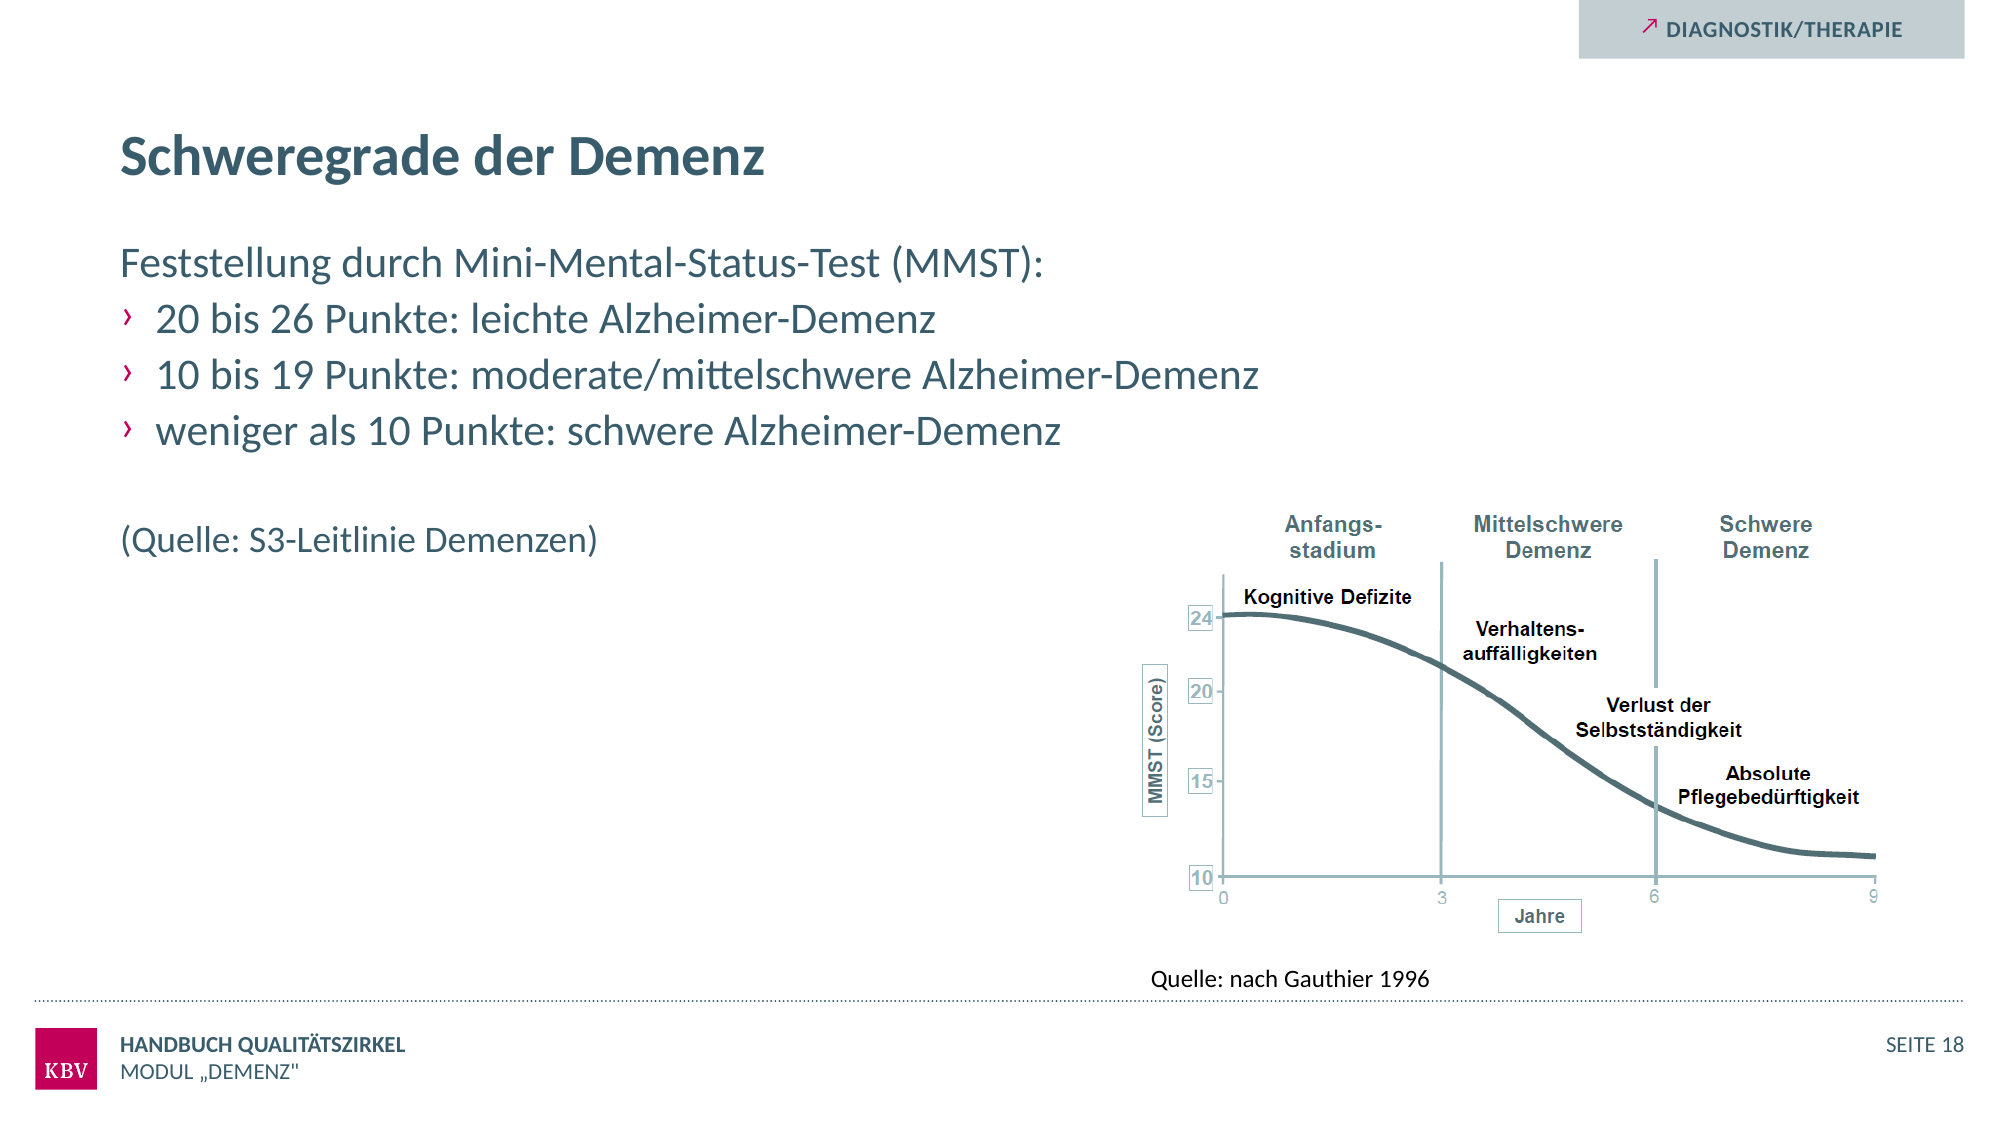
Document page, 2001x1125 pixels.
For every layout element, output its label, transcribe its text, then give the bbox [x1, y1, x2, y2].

text_box Quelle: nach Gauthier 1996 [1136, 955, 1446, 1001]
list Diagnostik/Therapie [1578, 0, 1965, 59]
slide_number Seite 18 [1787, 1030, 1965, 1057]
title Schweregrade der Demenz [120, 125, 1880, 197]
list Feststellung durch Mini-Mental-Status-Test (MMST): 20 bis 26 Punkte: leichte Alzheimer-Demenz 10 bis 19 Punkte: moderate/mittelschwere Alzheimer-Demenz weniger als 10 Punkte: schwere Alzheimer-Demenz (Quelle: S3-Leitlinie Demenzen) [120, 237, 1880, 945]
picture [1134, 491, 1916, 945]
slide_number Modul „Demenz" [120, 1057, 1668, 1084]
footer Handbuch Qualitätszirkel [120, 1030, 1668, 1057]
